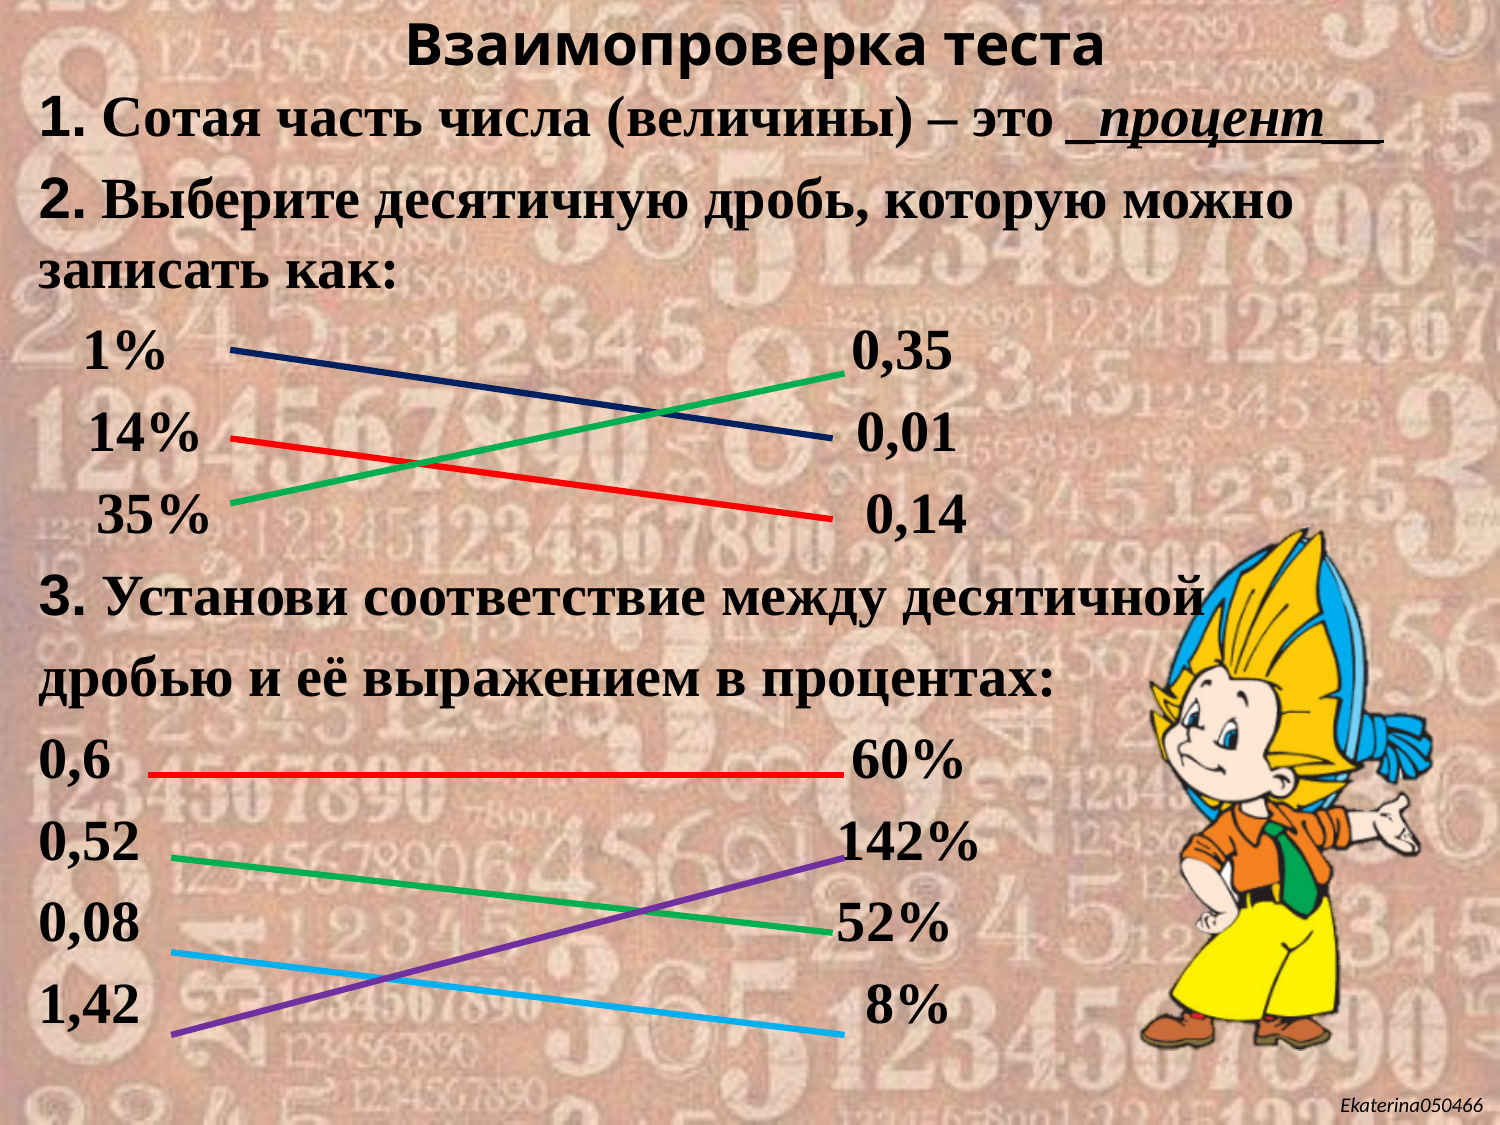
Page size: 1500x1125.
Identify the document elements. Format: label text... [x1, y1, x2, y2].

picture [1139, 527, 1436, 1051]
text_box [170, 857, 845, 1036]
text_box 1. Сотая часть числа (величины) – это _процент__ 2. Выберите десятичную дробь, которую можно записать как: 1% 0,35 14% 0,01 35% 0,14 3. Установи соответствие между десятичной дробью и её выражением в процентах: 0,6 60% 0,52 142% 0,08 52% 1,42 8% [23, 70, 1430, 1043]
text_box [229, 512, 833, 520]
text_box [229, 349, 833, 372]
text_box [229, 373, 845, 504]
text_box Взаимопроверка теста [147, 0, 1365, 70]
